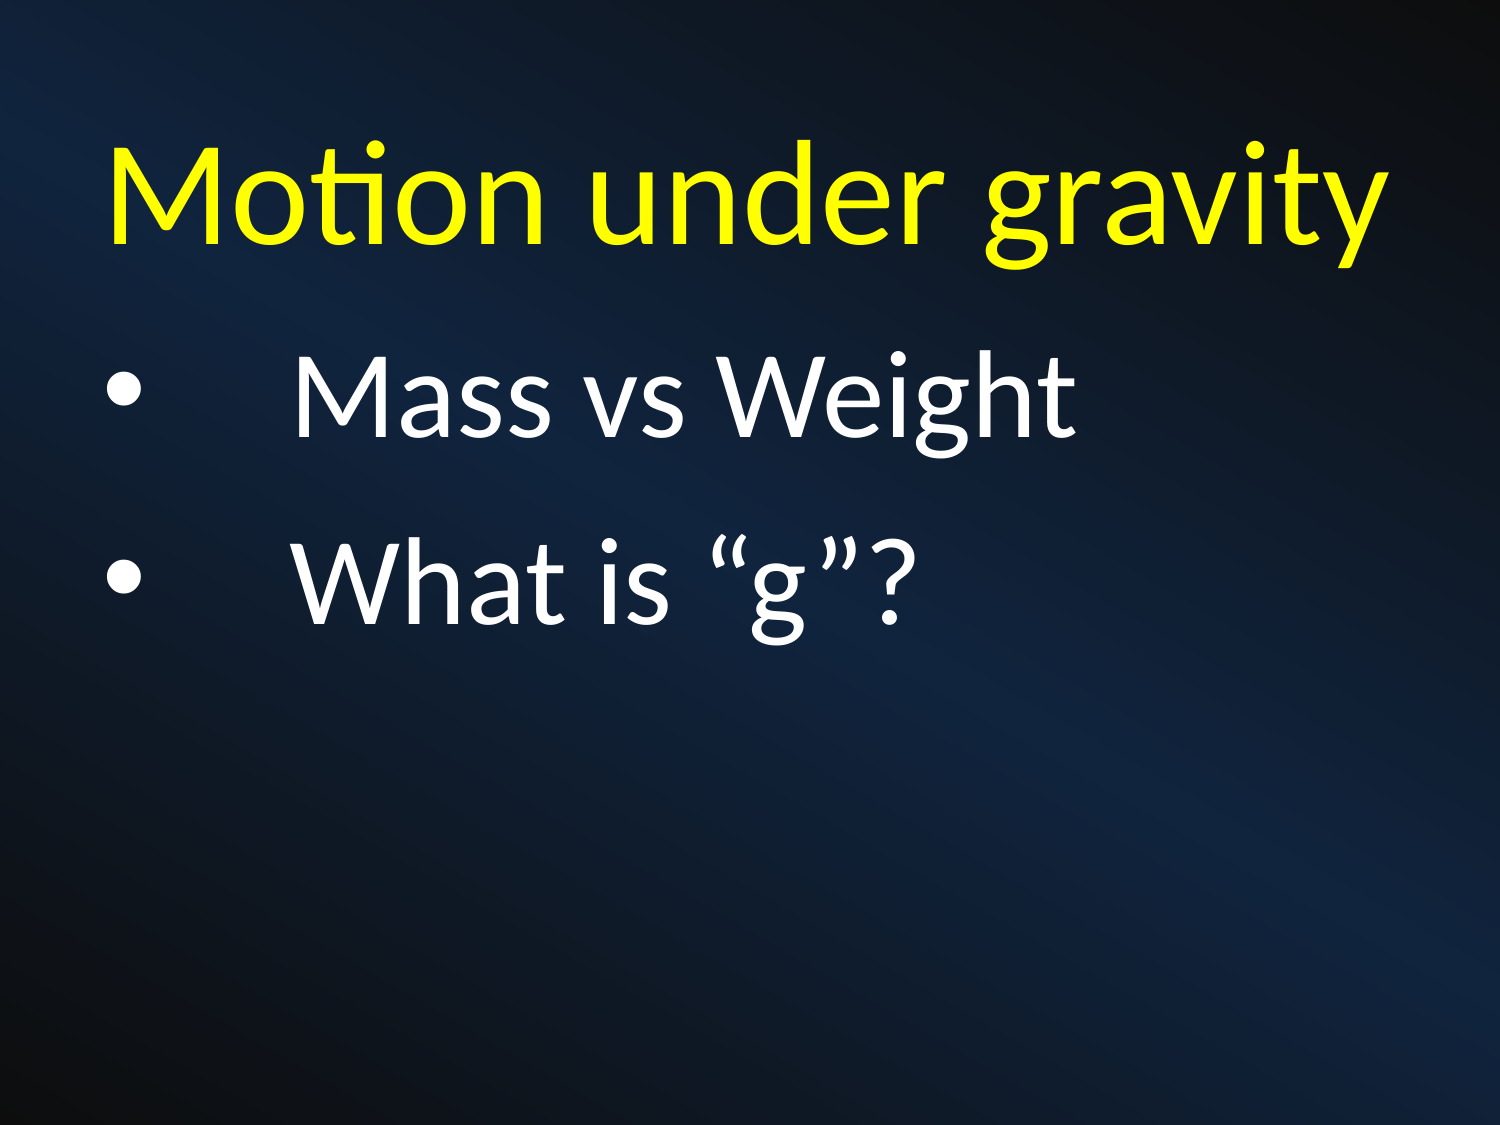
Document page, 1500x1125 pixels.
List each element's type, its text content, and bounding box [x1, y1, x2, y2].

text_box Motion under gravity Mass vs Weight What is “g”? [87, 87, 1438, 658]
